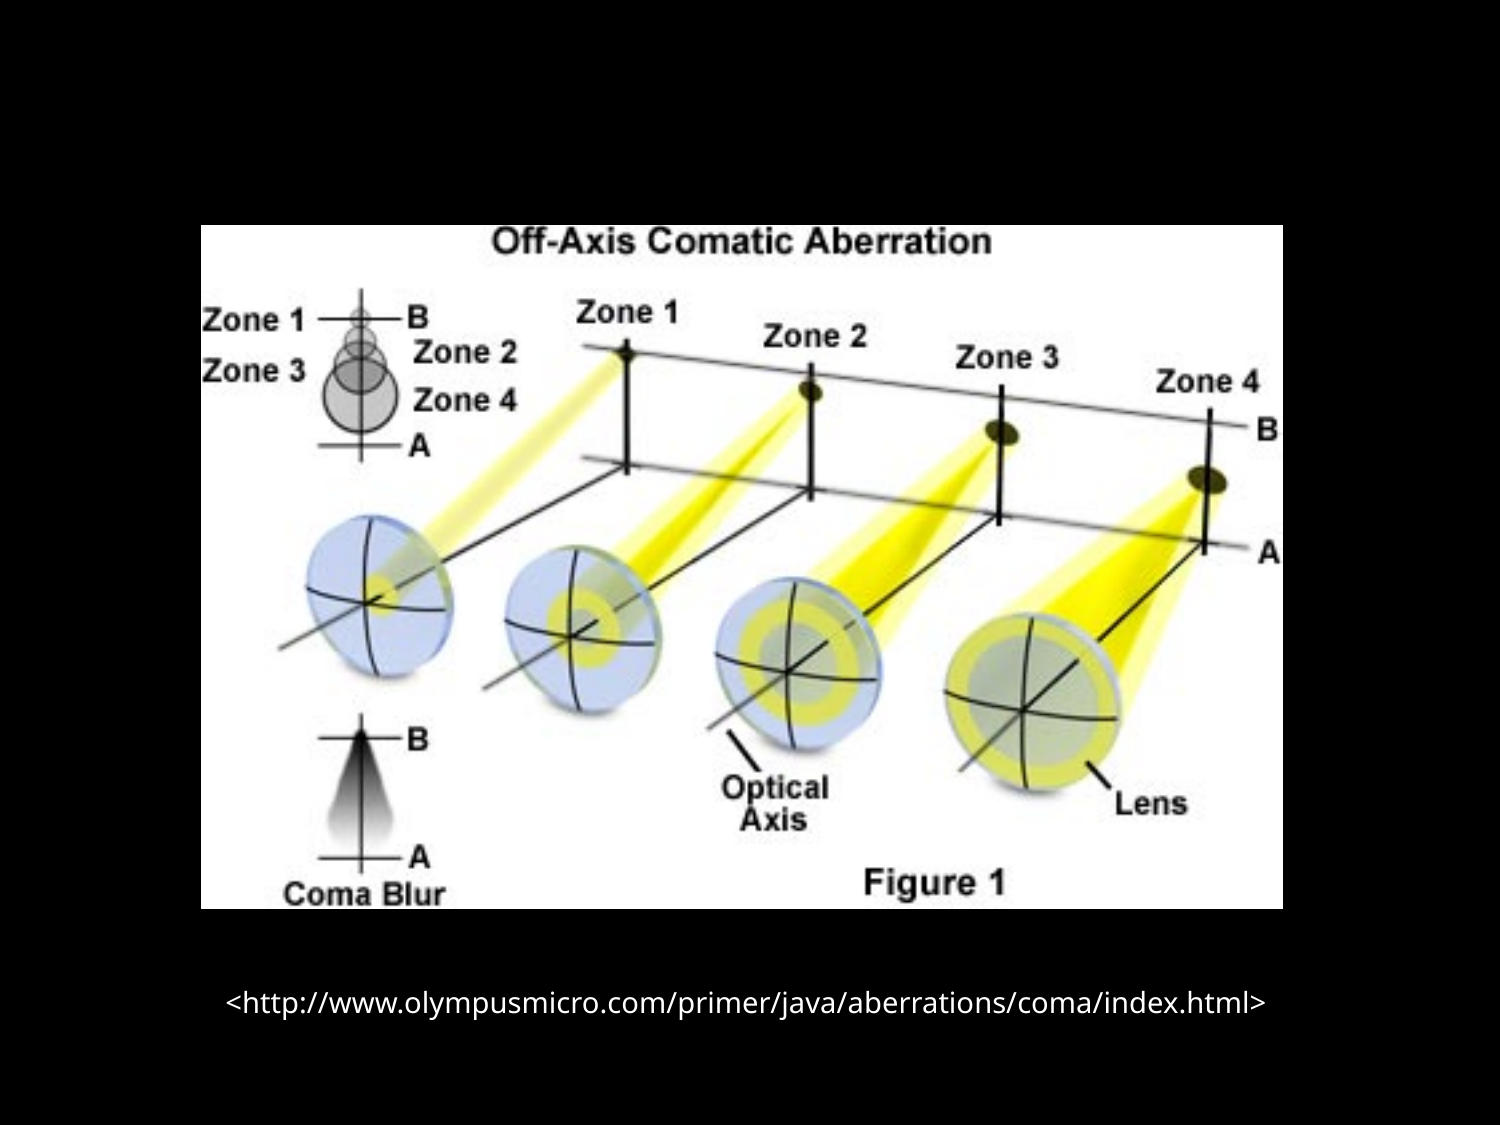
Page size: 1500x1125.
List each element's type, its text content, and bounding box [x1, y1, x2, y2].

text_box <http://www.olympusmicro.com/primer/java/aberrations/coma/index.html> [0, 977, 1500, 1027]
picture [201, 225, 1284, 909]
